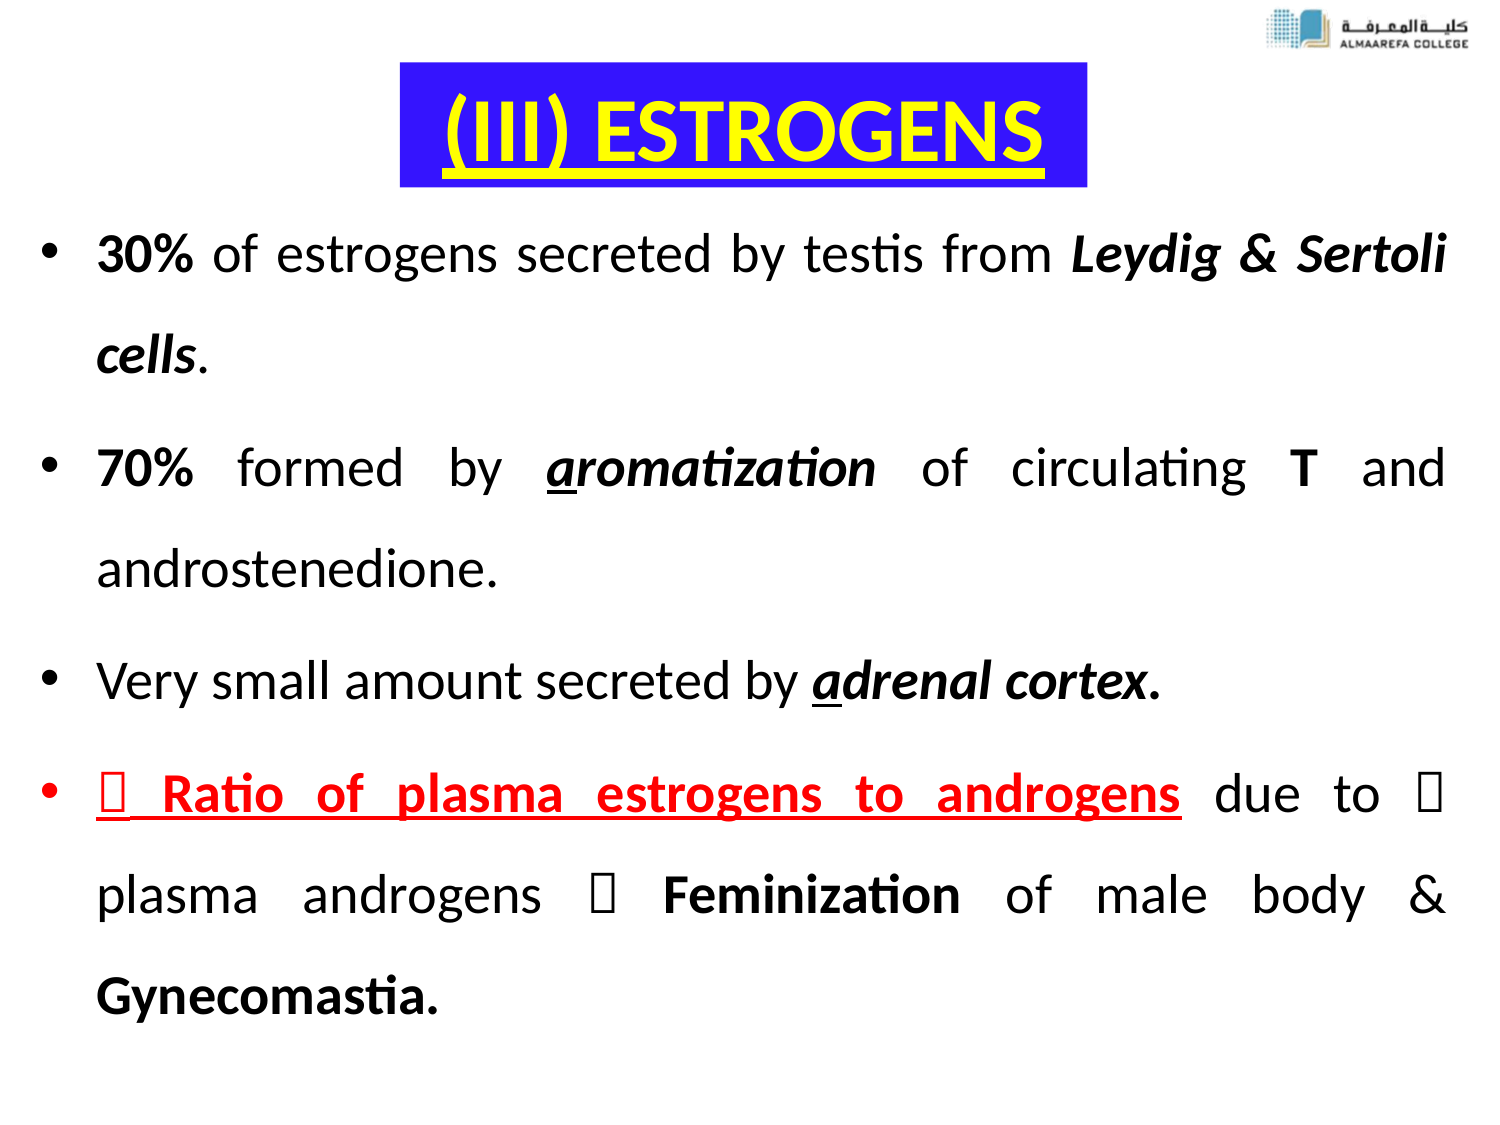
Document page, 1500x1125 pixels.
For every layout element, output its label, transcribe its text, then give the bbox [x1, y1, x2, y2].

picture [1262, 0, 1473, 65]
list 30% of estrogens secreted by testis from Leydig & Sertoli cells. 70% formed by aromatization of circulating T and androstenedione. Very small amount secreted by adrenal cortex.  Ratio of plasma estrogens to androgens due to  plasma androgens  Feminization of male body & Gynecomastia. [24, 174, 1463, 1038]
title (III) ESTROGENS [399, 62, 1088, 174]
